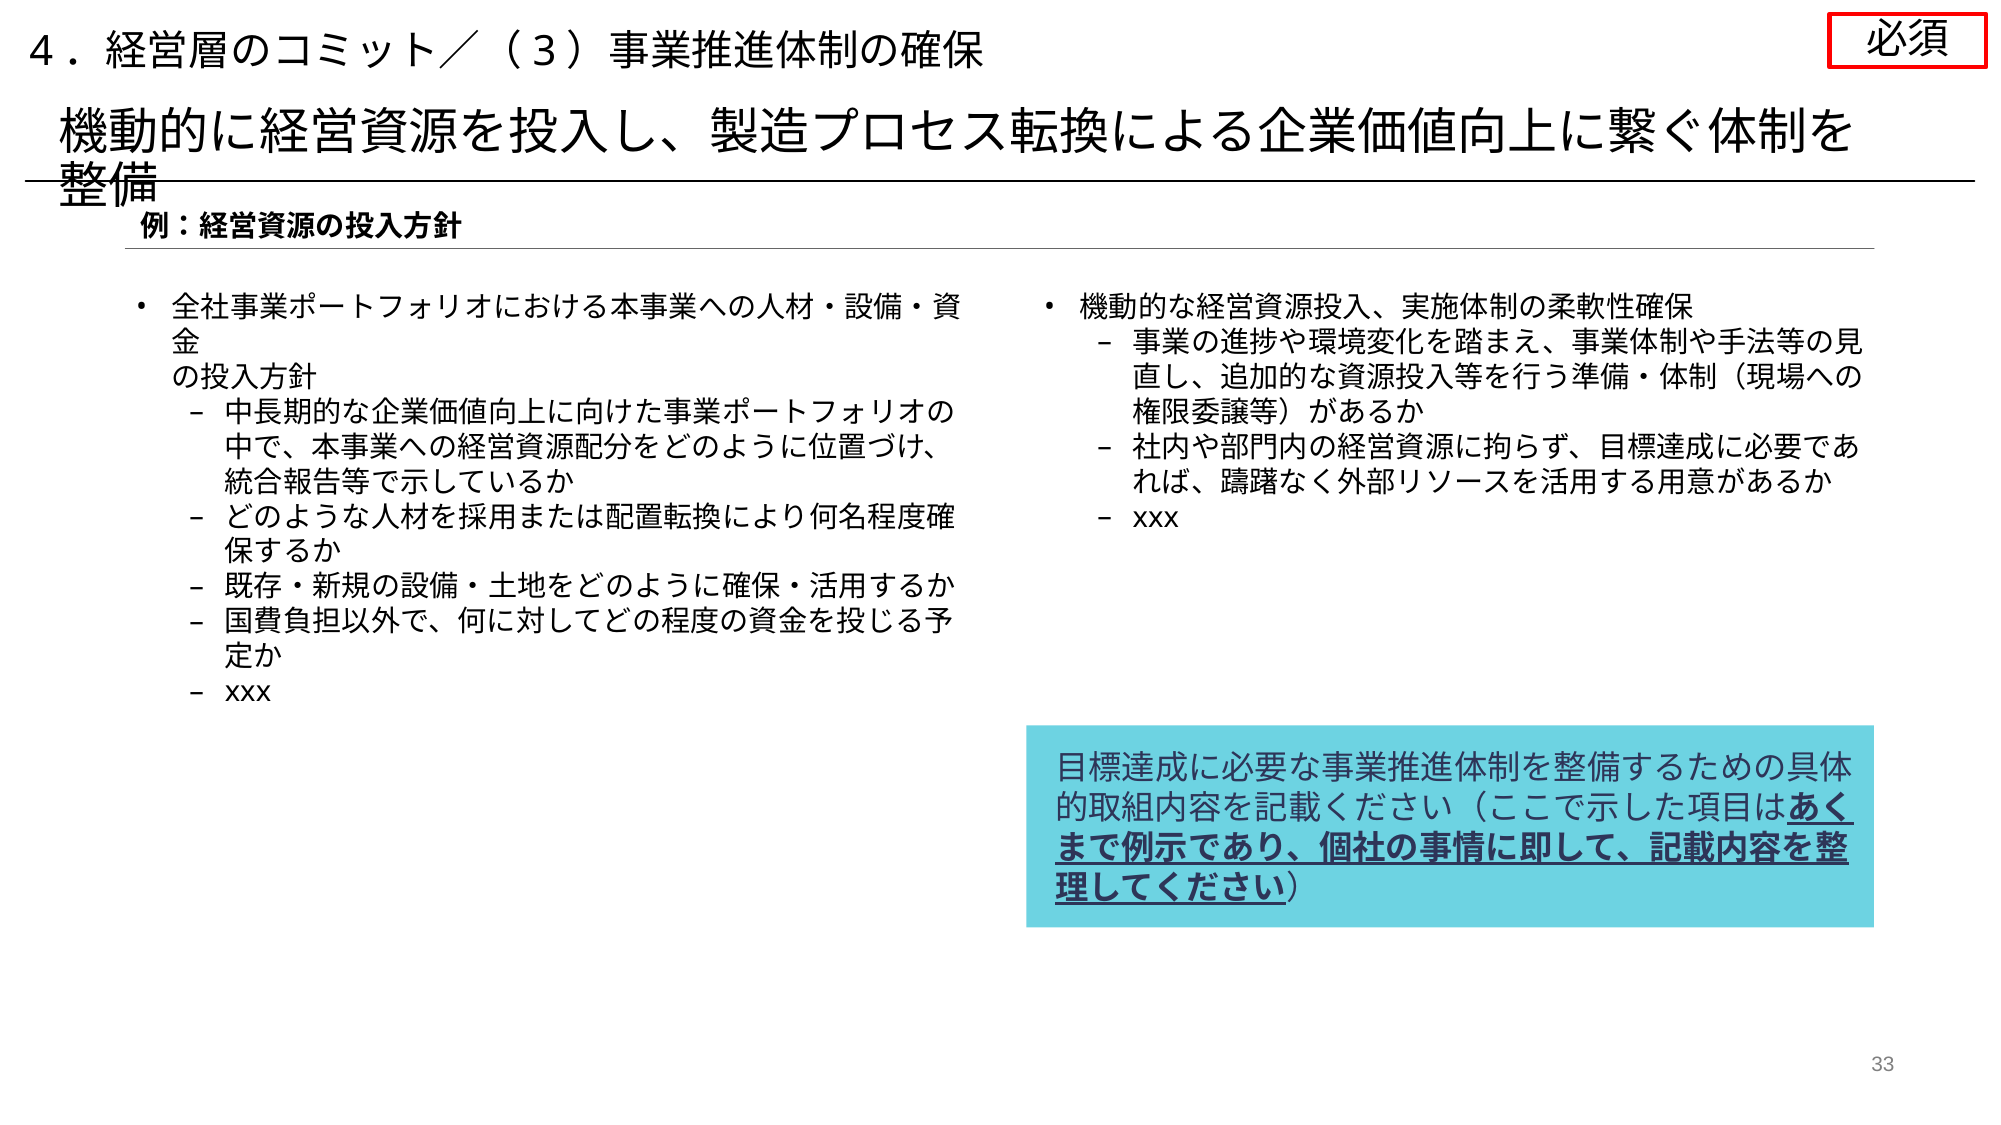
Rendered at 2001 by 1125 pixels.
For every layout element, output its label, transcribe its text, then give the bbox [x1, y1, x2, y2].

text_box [125, 201, 1875, 249]
text_box 全社事業ポートフォリオにおける本事業への人材・設備・資金 の投入方針 中長期的な企業価値向上に向けた事業ポートフォリオの中で、本事業への経営資源配分をどのように位置づけ、統合報告等で示しているか どのような人材を採用または配置転換により何名程度確保するか 既存・新規の設備・土地をどのように確保・活用するか 国費負担以外で、何に対してどの程度の資金を投じる予定か xxx [118, 253, 975, 1038]
text_box 機動的に経営資源を投入し、製造プロセス転換による企業価値向上に繋ぐ体制を整備 [59, 106, 1904, 180]
text_box 機動的な経営資源投入、実施体制の柔軟性確保 事業の進捗や環境変化を踏まえ、事業体制や手法等の見直し、追加的な資源投入等を行う準備・体制（現場への権限委譲等）があるか 社内や部門内の経営資源に拘らず、目標達成に必要であれば、躊躇なく外部リソースを活用する用意があるか xxx [1026, 253, 1883, 1038]
text_box 機動的に経営資源を投入し、製造プロセス転換による企業価値向上に繋ぐ体制を整備 [59, 182, 1904, 215]
text_box 目標達成に必要な事業推進体制を整備するための具体的取組内容を記載ください（ここで示した項目はあくまで例示であり、個社の事情に即して、記載内容を整理してください） [1026, 724, 1875, 928]
text_box 4．経営層のコミット／（3）事業推進体制の確保 [29, 29, 1979, 75]
text_box 必須 [1829, 13, 1986, 68]
